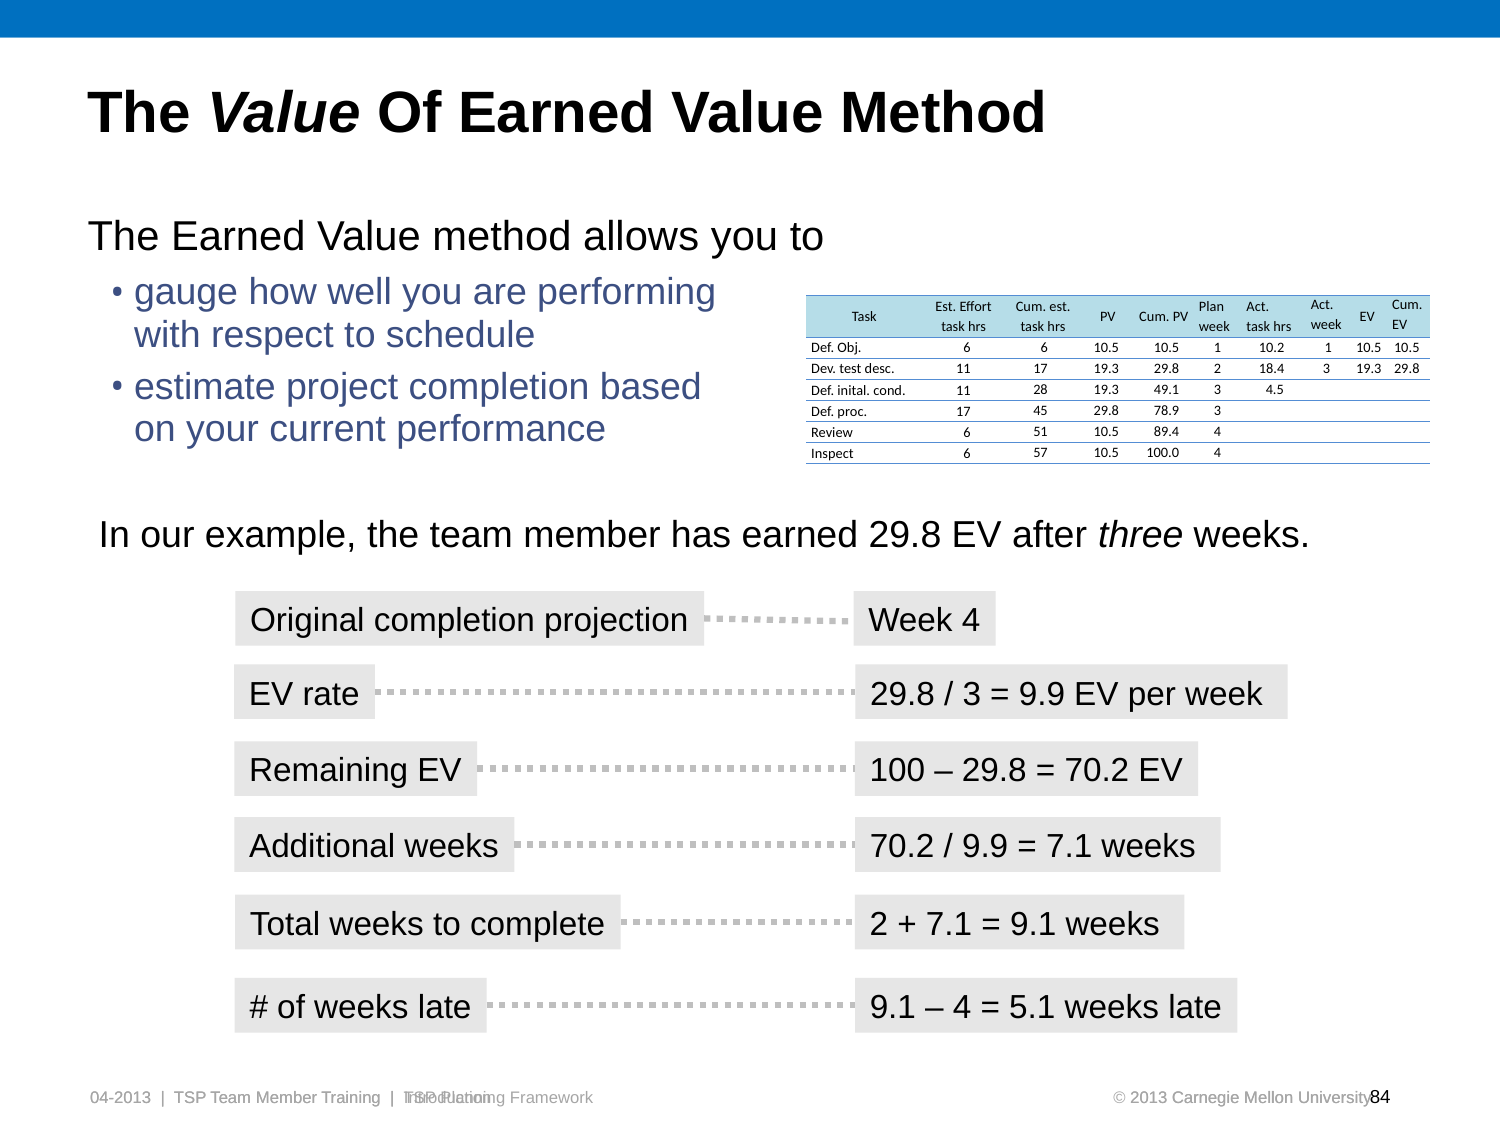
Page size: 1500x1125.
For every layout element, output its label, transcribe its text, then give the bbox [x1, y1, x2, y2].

text_box Original completion projection [235, 591, 705, 646]
text_box 29.8 / 3 = 9.9 EV per week [855, 664, 1288, 719]
text_box 100 – 29.8 = 70.2 EV [854, 741, 1199, 796]
list The Earned Value method allows you to gauge how well you are performing with respect to schedule estimate project completion based on your current performance [87, 212, 1440, 1026]
title The Value Of Earned Value Method [87, 87, 1439, 212]
text_box 9.1 – 4 = 5.1 weeks late [855, 977, 1238, 1033]
text_box Remaining EV [234, 741, 478, 796]
text_box 2 + 7.1 = 9.1 weeks [854, 894, 1185, 950]
text_box Total weeks to complete [235, 894, 621, 950]
text_box # of weeks late [234, 977, 487, 1033]
text_box Week 4 [853, 591, 996, 646]
text_box Additional weeks [234, 817, 515, 872]
picture [805, 291, 1431, 471]
text_box In our example, the team member has earned 29.8 EV after three weeks. [84, 502, 1326, 653]
text_box EV rate [234, 664, 375, 719]
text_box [706, 618, 853, 622]
text_box 70.2 / 9.9 = 7.1 weeks [855, 817, 1221, 872]
